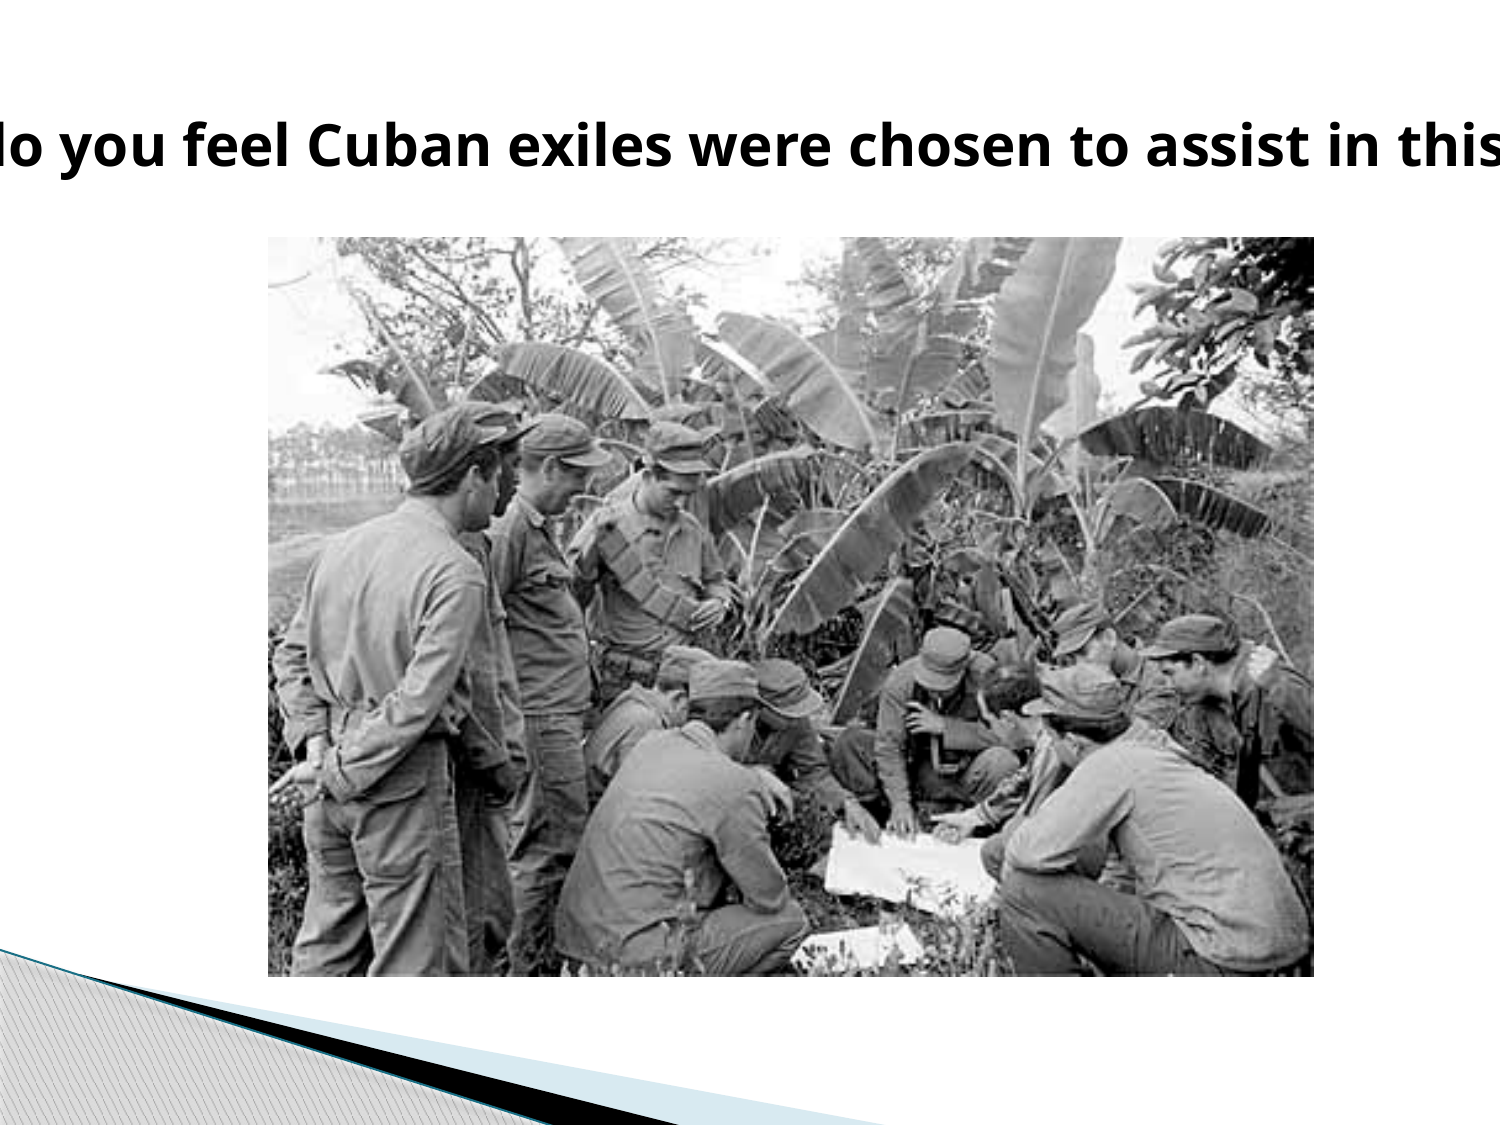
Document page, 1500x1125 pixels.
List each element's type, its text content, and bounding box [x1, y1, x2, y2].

picture [268, 237, 1314, 977]
text_box Why do you feel Cuban exiles were chosen to assist in this mission? [0, 100, 1500, 186]
